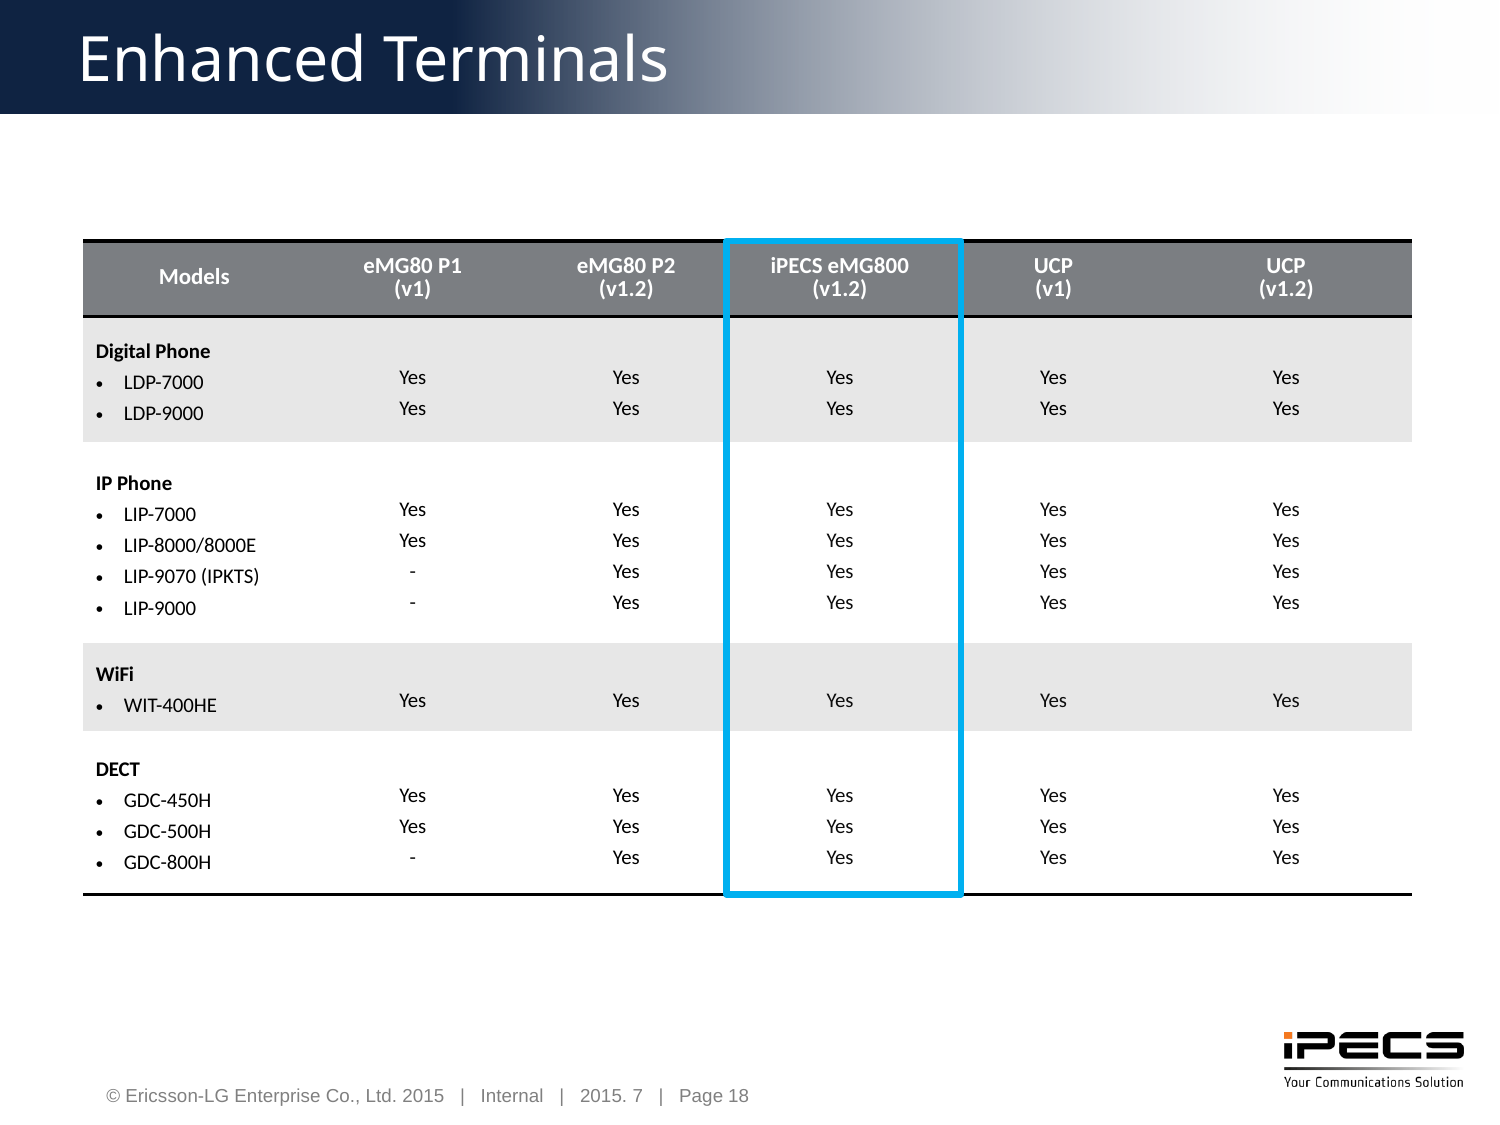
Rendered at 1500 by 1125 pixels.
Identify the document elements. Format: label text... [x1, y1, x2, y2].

list Enhanced Terminals [0, 0, 1500, 114]
table_cell Yes Yes [520, 318, 726, 442]
table_header eMG80 P1 (v1) [306, 243, 520, 315]
table_cell Yes Yes [306, 318, 520, 442]
picture [1284, 1032, 1464, 1087]
table_cell Yes [962, 643, 1160, 731]
table_cell Yes Yes [1160, 318, 1412, 442]
table_cell Yes Yes [962, 318, 1160, 442]
table_cell Yes Yes Yes [962, 731, 1160, 893]
table_header UCP (v1.2) [1160, 243, 1412, 315]
table_cell DECT GDC-450H GDC-500H GDC-800H [83, 731, 306, 893]
table_cell Yes Yes - [306, 731, 520, 893]
table_cell Yes [1160, 643, 1412, 731]
table_cell Yes [520, 643, 726, 731]
table_cell IP Phone LIP-7000 LIP-8000/8000E LIP-9070 (IPKTS) LIP-9000 [83, 442, 306, 643]
text_box [726, 241, 962, 895]
table_cell Yes Yes Yes Yes [520, 442, 726, 643]
table_cell WiFi WIT-400HE [83, 643, 306, 731]
table_cell Yes Yes Yes [1160, 731, 1412, 893]
table_cell Yes Yes Yes Yes [1160, 442, 1412, 643]
table_cell Yes Yes Yes [520, 731, 726, 893]
table_cell Yes [306, 643, 520, 731]
table_header eMG80 P2 (v1.2) [520, 243, 726, 315]
table_cell Digital Phone LDP-7000 LDP-9000 [83, 318, 306, 442]
table_header UCP (v1) [962, 243, 1160, 315]
table_cell Yes Yes Yes Yes [962, 442, 1160, 643]
table_header Models [83, 243, 306, 315]
table_cell Yes Yes - - [306, 442, 520, 643]
